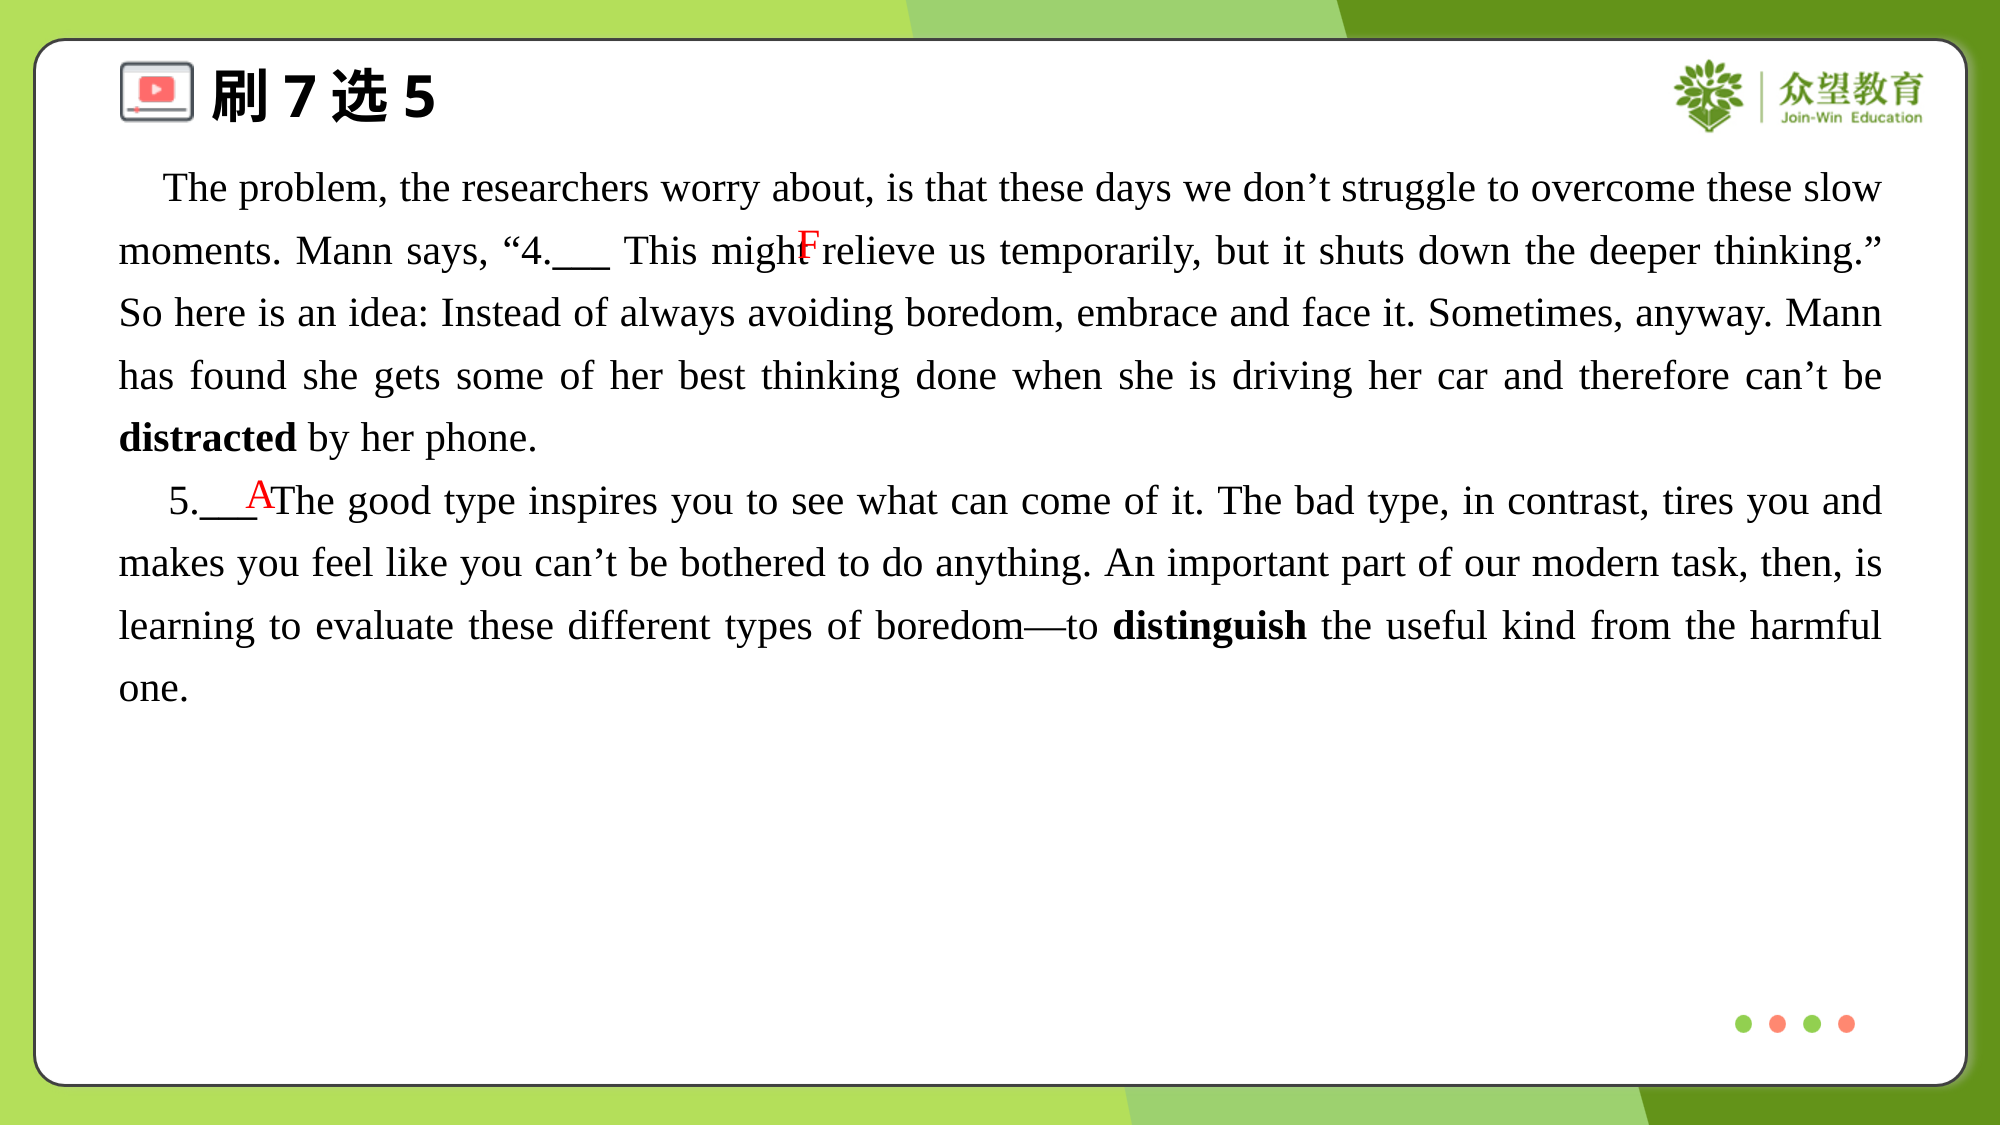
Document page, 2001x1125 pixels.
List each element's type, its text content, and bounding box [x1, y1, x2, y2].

text_box The problem, the researchers worry about, is that these days we don’t struggle to overcome these slow moments. Mann says, “4.___ This might relieve us temporarily, but it shuts down the deeper thinking.” So here is an idea: Instead of always avoiding boredom, embrace and face it. Sometimes, anyway. Mann has found she gets some of her best thinking done when she is driving her car and therefore can’t be distracted by her phone. 5.___ The good type inspires you to see what can come of it. The bad type, in contrast, tires you and makes you feel like you can’t be bothered to do anything. An important part of our modern task, then, is learning to evaluate these different types of boredom—to distinguish the useful kind from the harmful one. [118, 147, 1883, 705]
text_box A [240, 453, 281, 512]
picture [0, 0, 2000, 1125]
text_box F [792, 203, 825, 262]
